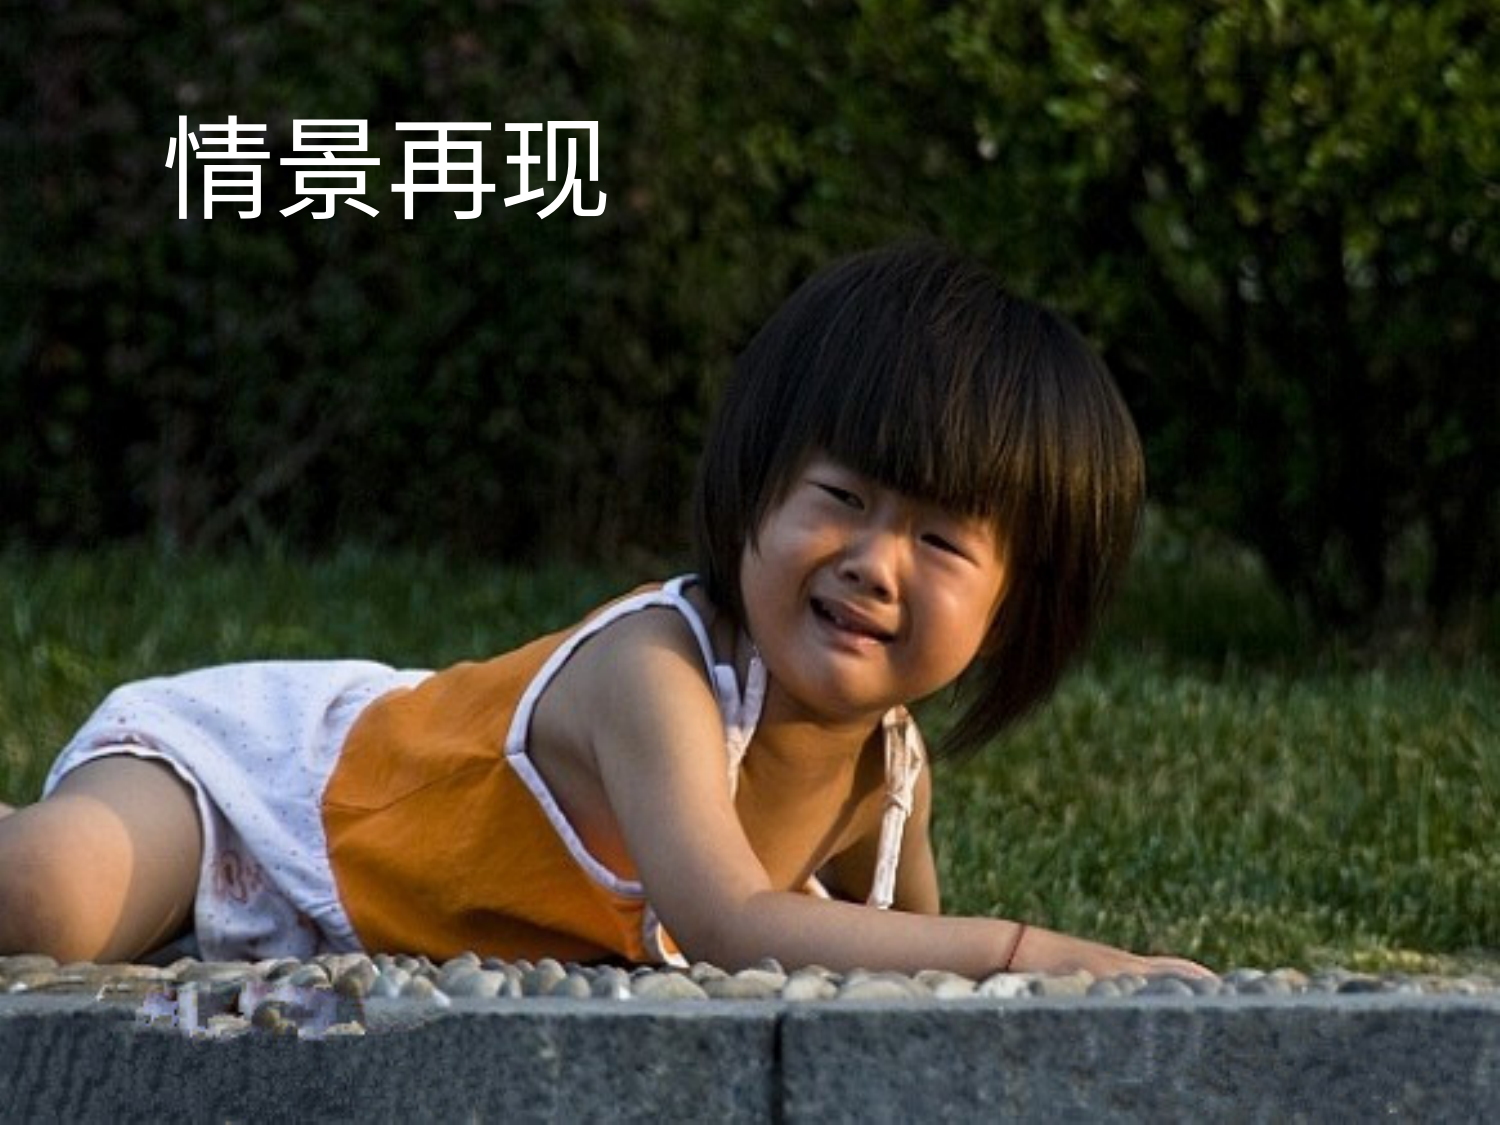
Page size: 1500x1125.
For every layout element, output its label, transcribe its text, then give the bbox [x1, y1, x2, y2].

text_box 情景再现 [147, 90, 869, 240]
picture [0, 0, 1500, 1125]
